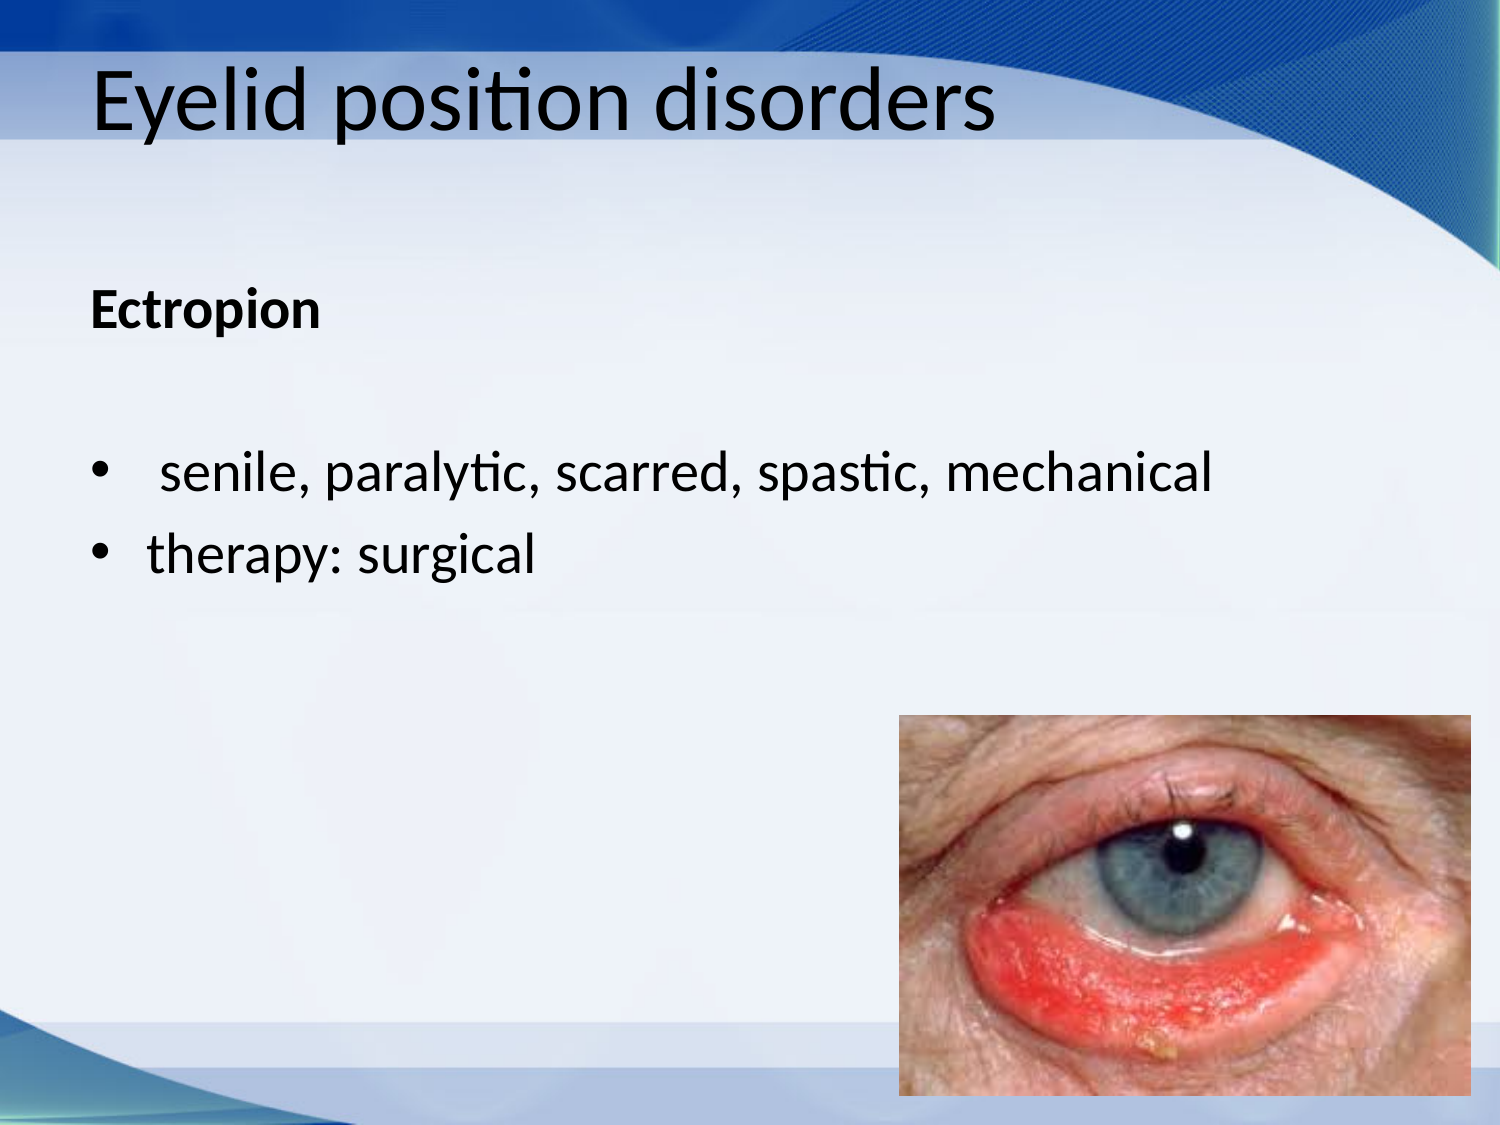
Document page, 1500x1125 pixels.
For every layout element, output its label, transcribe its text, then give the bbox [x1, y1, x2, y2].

list Ectropion senile, paralytic, scarred, spastic, mechanical therapy: surgical [75, 262, 1425, 1005]
title Eyelid position disorders [76, 0, 1427, 188]
picture [0, 0, 1500, 1125]
